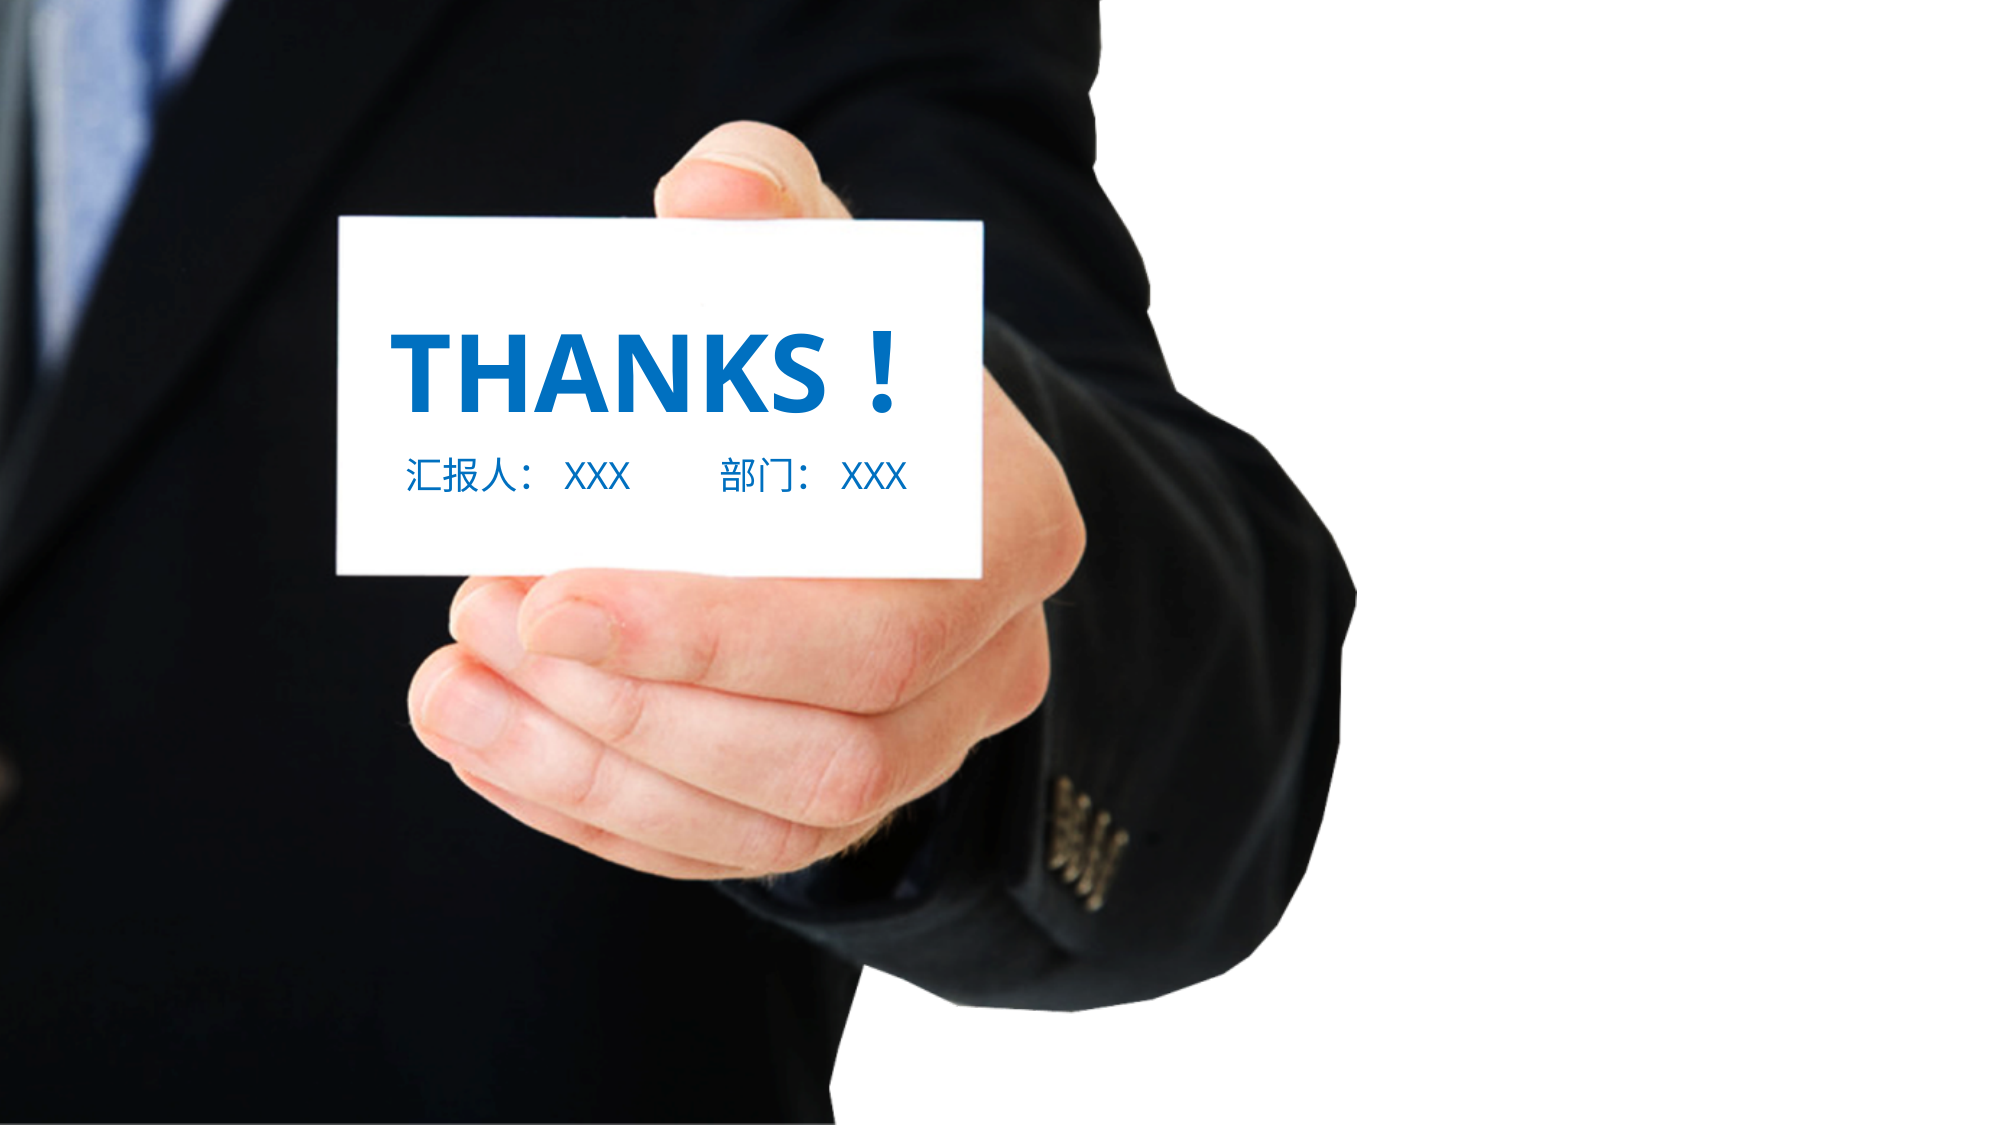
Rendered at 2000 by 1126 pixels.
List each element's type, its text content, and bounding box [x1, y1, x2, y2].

text_box 部门：XXX [704, 444, 965, 505]
text_box THANKS！ [306, 296, 1047, 442]
picture [0, 0, 1357, 1125]
text_box 汇报人：XXX [390, 444, 682, 505]
